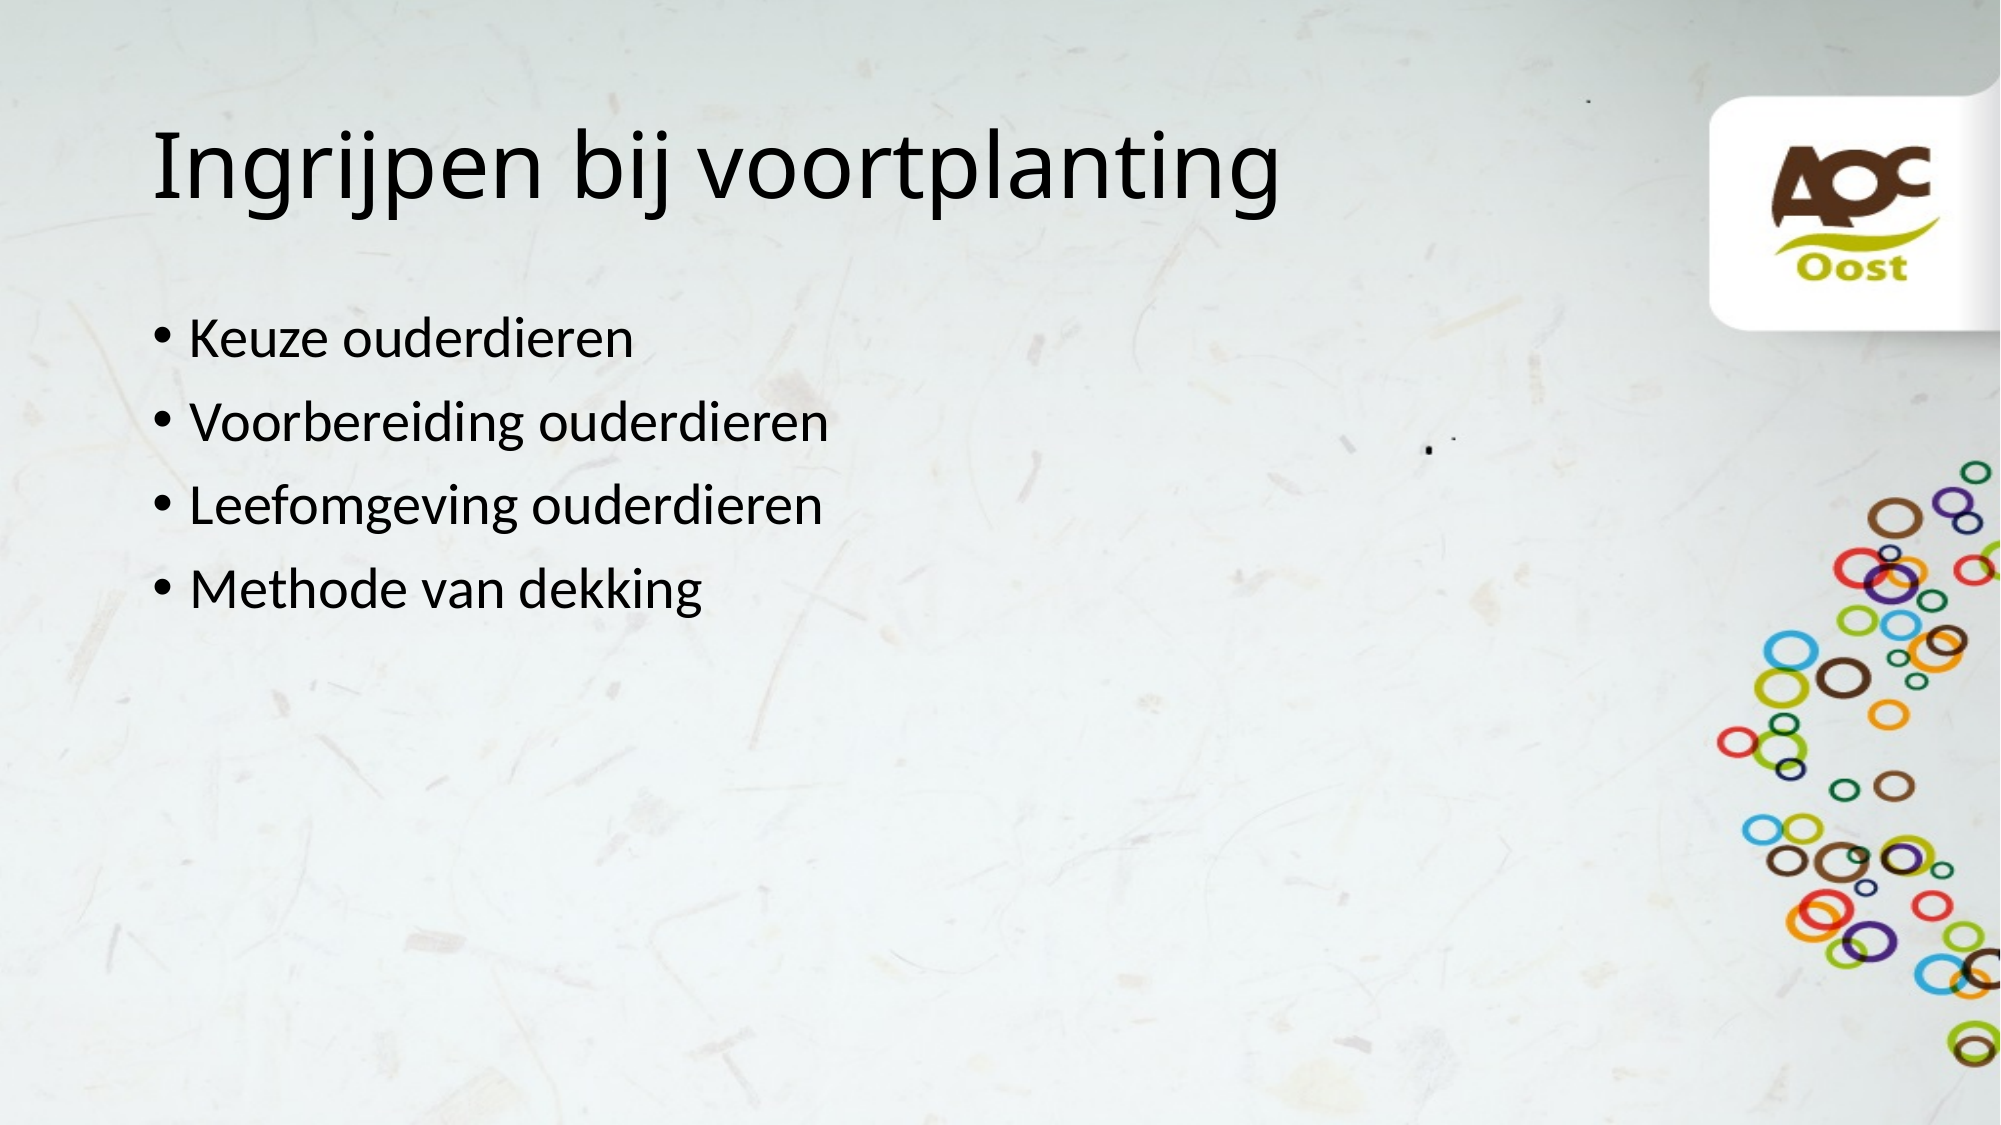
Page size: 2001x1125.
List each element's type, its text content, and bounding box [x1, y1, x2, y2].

title Ingrijpen bij voortplanting [137, 59, 1863, 278]
picture [0, 0, 2001, 1125]
list Keuze ouderdieren Voorbereiding ouderdieren Leefomgeving ouderdieren Methode van dekking [137, 299, 1863, 1014]
